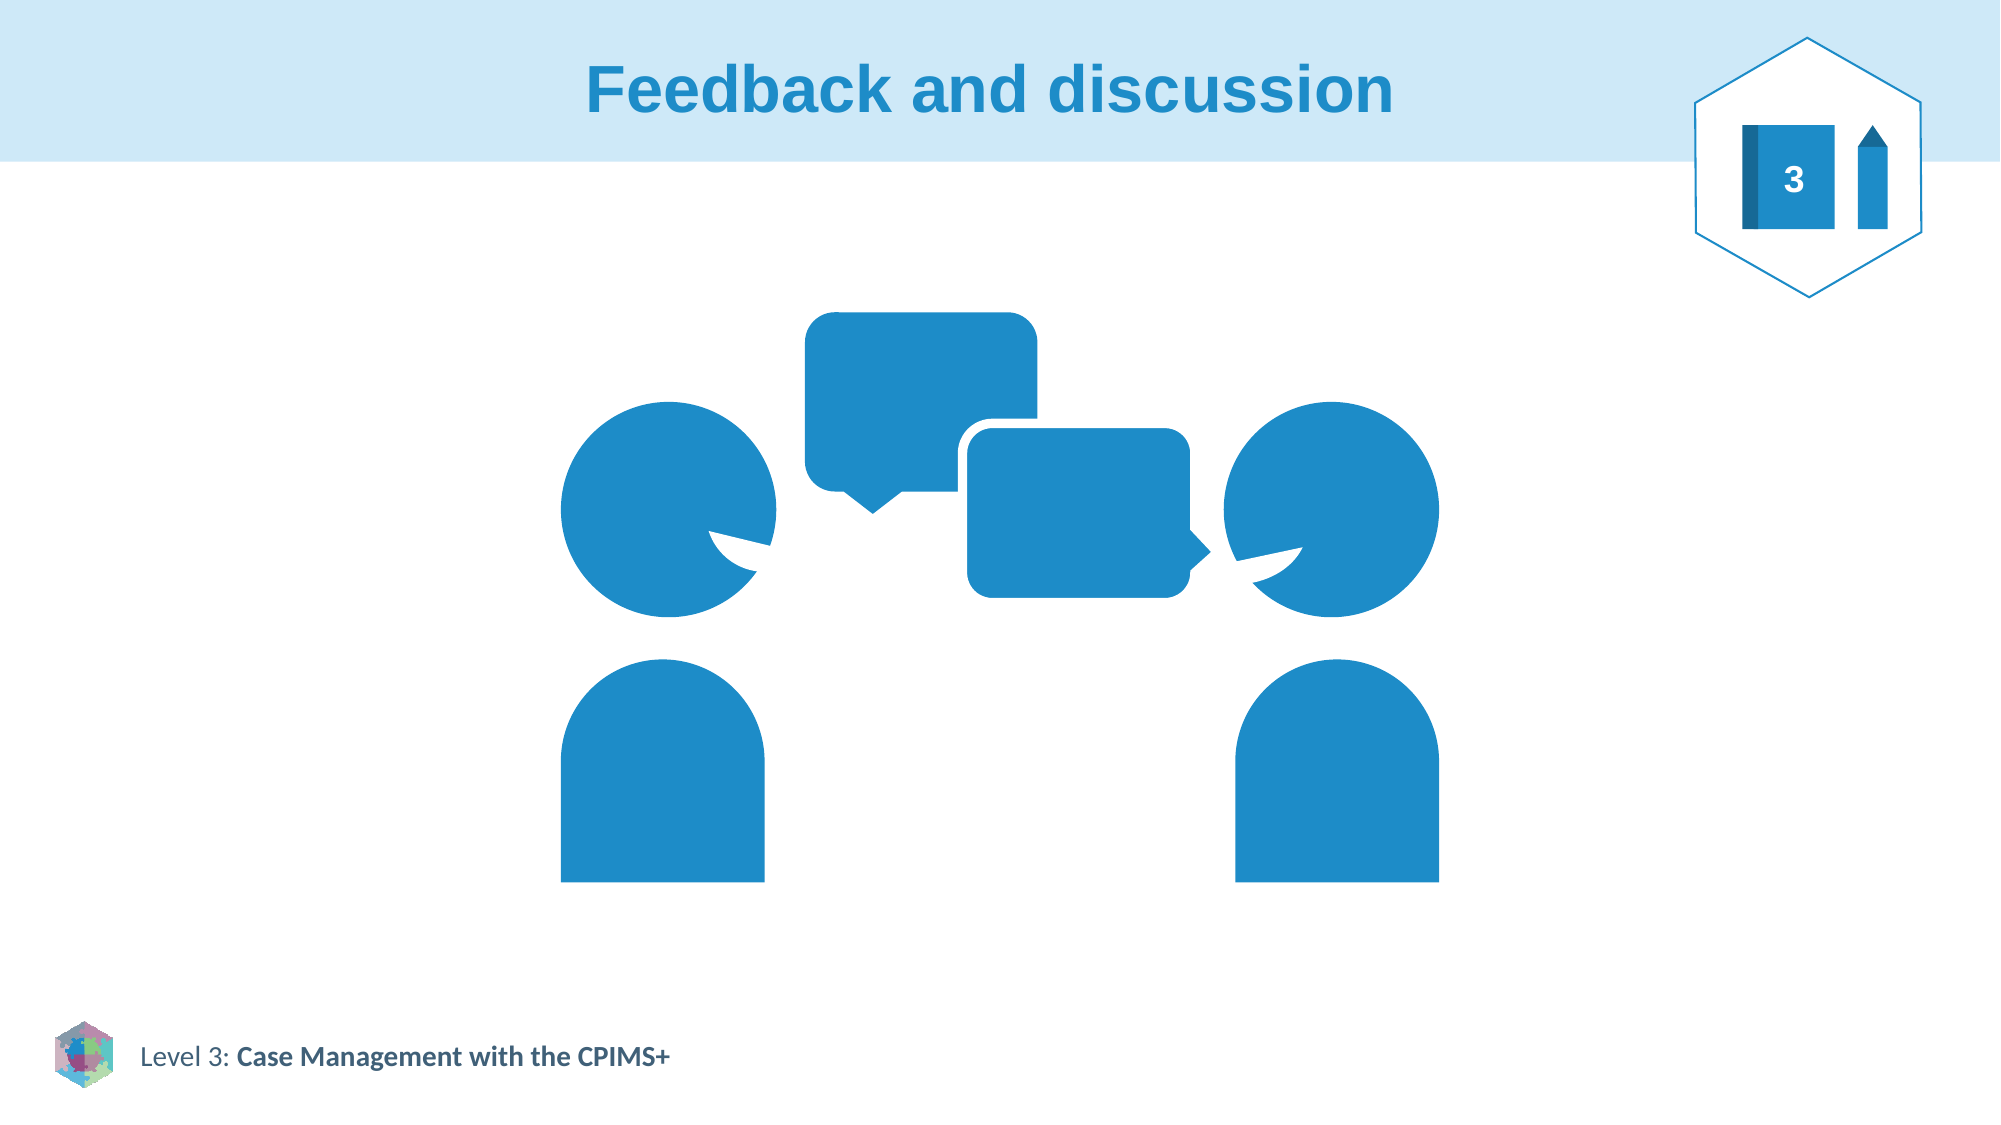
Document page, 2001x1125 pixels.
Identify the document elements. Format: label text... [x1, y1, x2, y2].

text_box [1677, 55, 1939, 280]
title Feedback and discussion [137, 19, 1863, 163]
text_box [560, 312, 1440, 883]
picture [55, 1021, 113, 1088]
